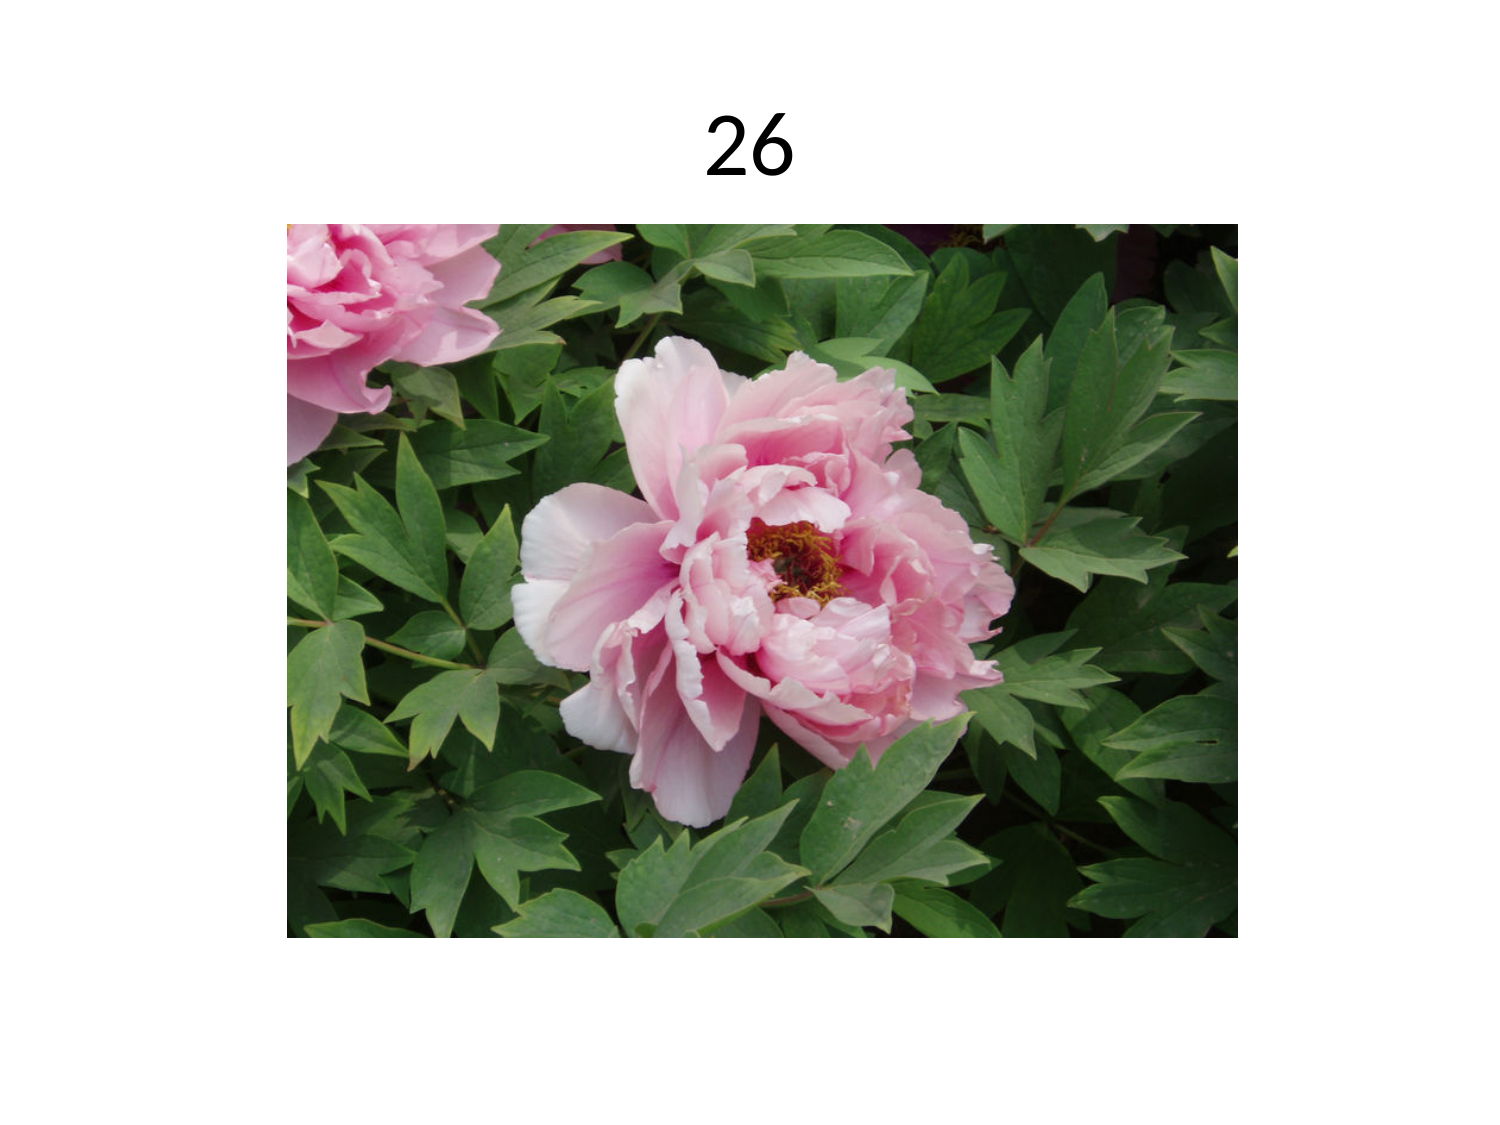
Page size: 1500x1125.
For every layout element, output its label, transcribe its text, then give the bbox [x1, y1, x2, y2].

title 26 [75, 45, 1425, 233]
picture [287, 224, 1238, 938]
